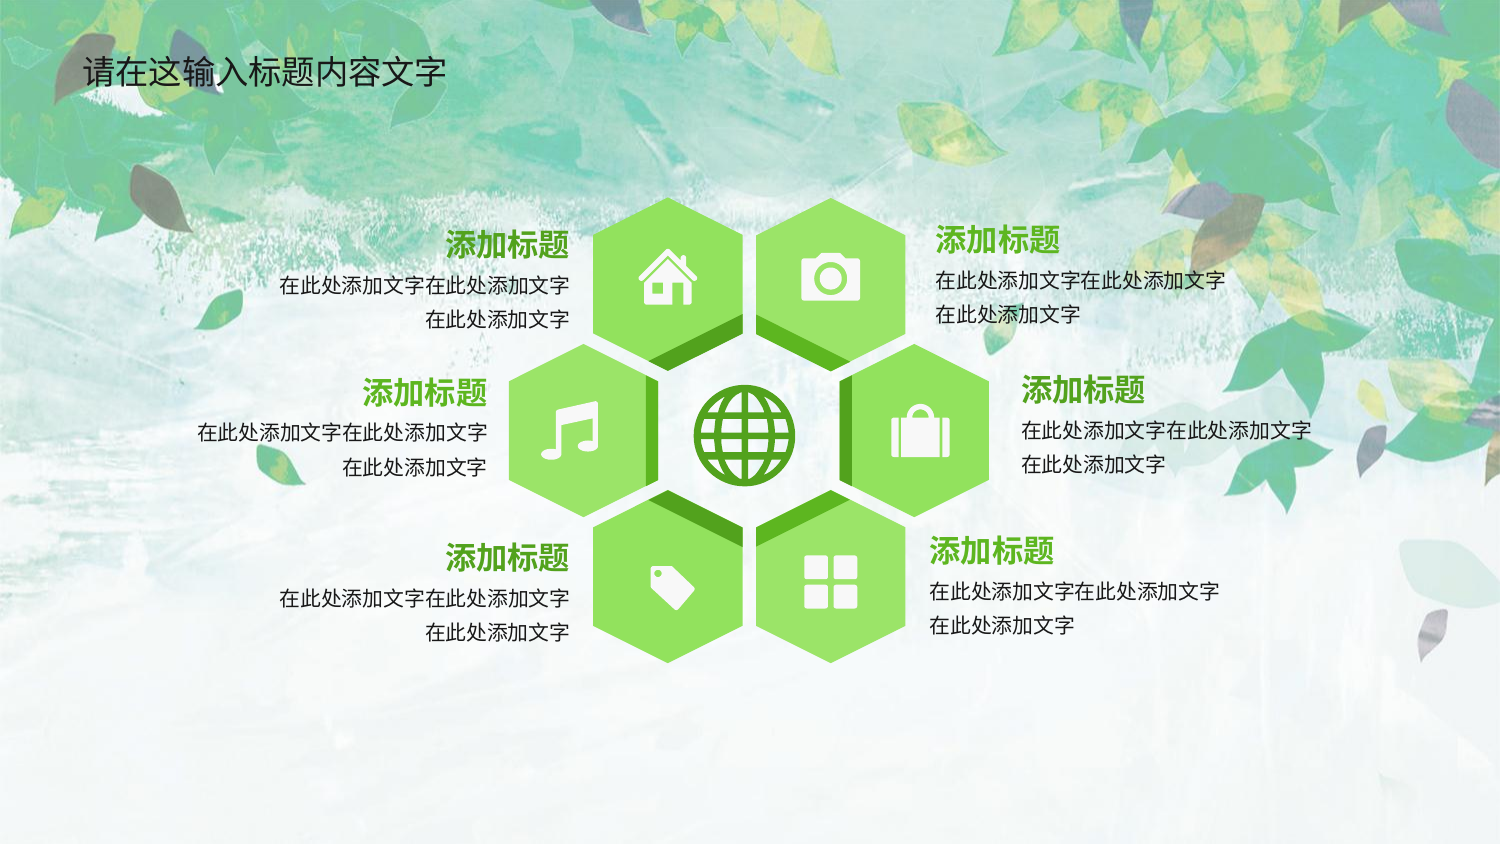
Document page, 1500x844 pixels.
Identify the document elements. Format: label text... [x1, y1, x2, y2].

text_box 添加标题 在此处添加文字在此处添加文字 在此处添加文字 [1033, 365, 1409, 483]
text_box 请在这输入标题内容文字 [67, 43, 703, 99]
text_box 添加标题 在此处添加文字在此处添加文字 在此处添加文字 [100, 367, 499, 485]
text_box 添加标题 在此处添加文字在此处添加文字 在此处添加文字 [1020, 214, 1323, 333]
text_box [508, 197, 990, 664]
picture [0, 0, 1500, 844]
text_box 添加标题 在此处添加文字在此处添加文字 在此处添加文字 [1033, 526, 1317, 644]
text_box 添加标题 在此处添加文字在此处添加文字 在此处添加文字 [182, 219, 508, 338]
text_box 添加标题 在此处添加文字在此处添加文字 在此处添加文字 [182, 532, 508, 651]
